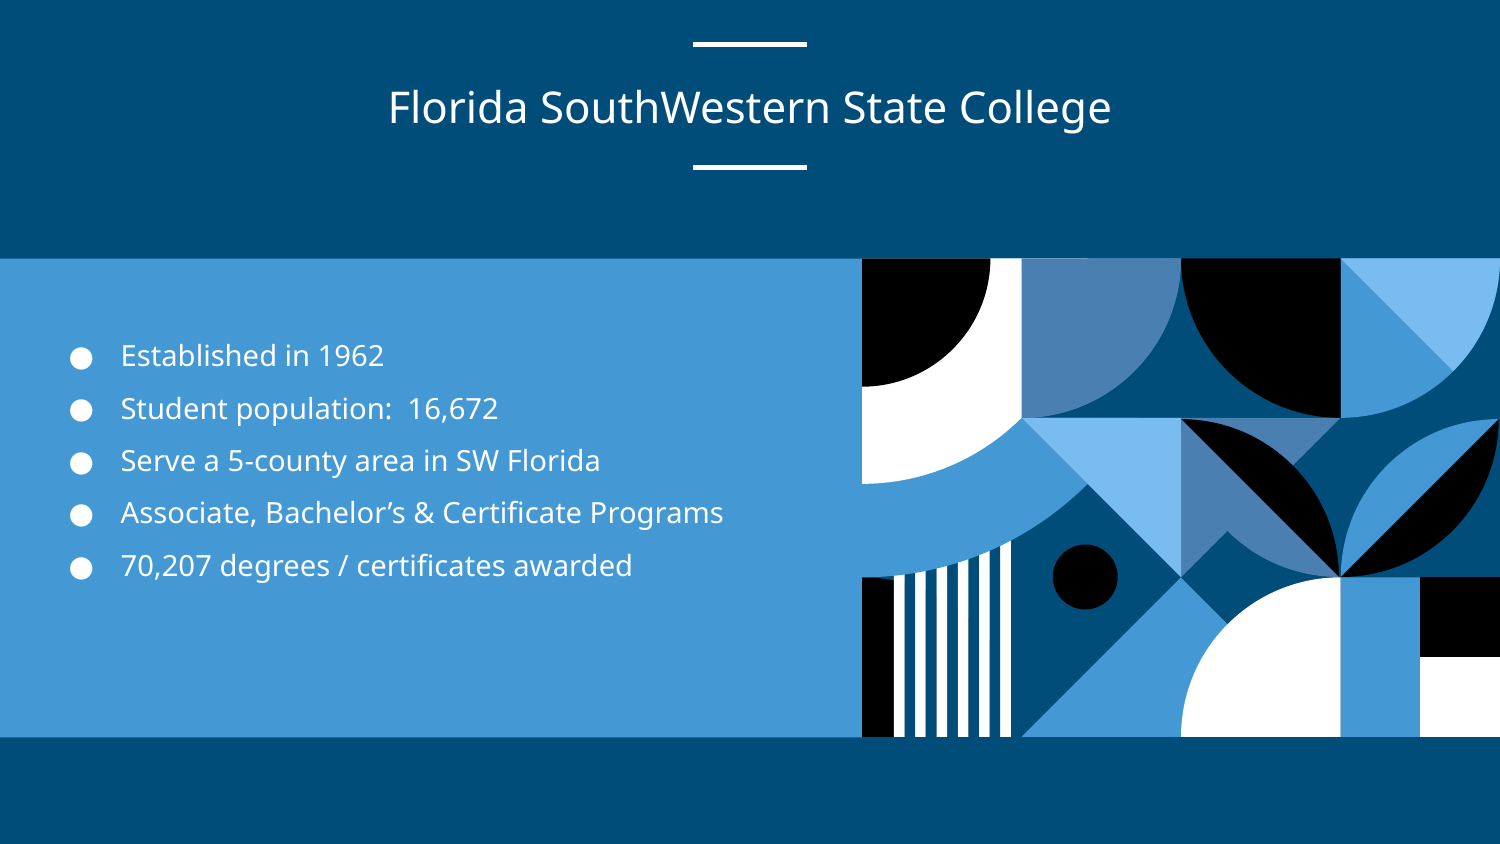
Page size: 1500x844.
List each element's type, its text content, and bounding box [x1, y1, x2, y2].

title Florida SouthWestern State College [169, 23, 1331, 148]
list Established in 1962 Student population: 16,672 Serve a 5-county area in SW Florida Associate, Bachelor’s & Certificate Programs 70,207 degrees / certificates awarded [30, 305, 785, 649]
